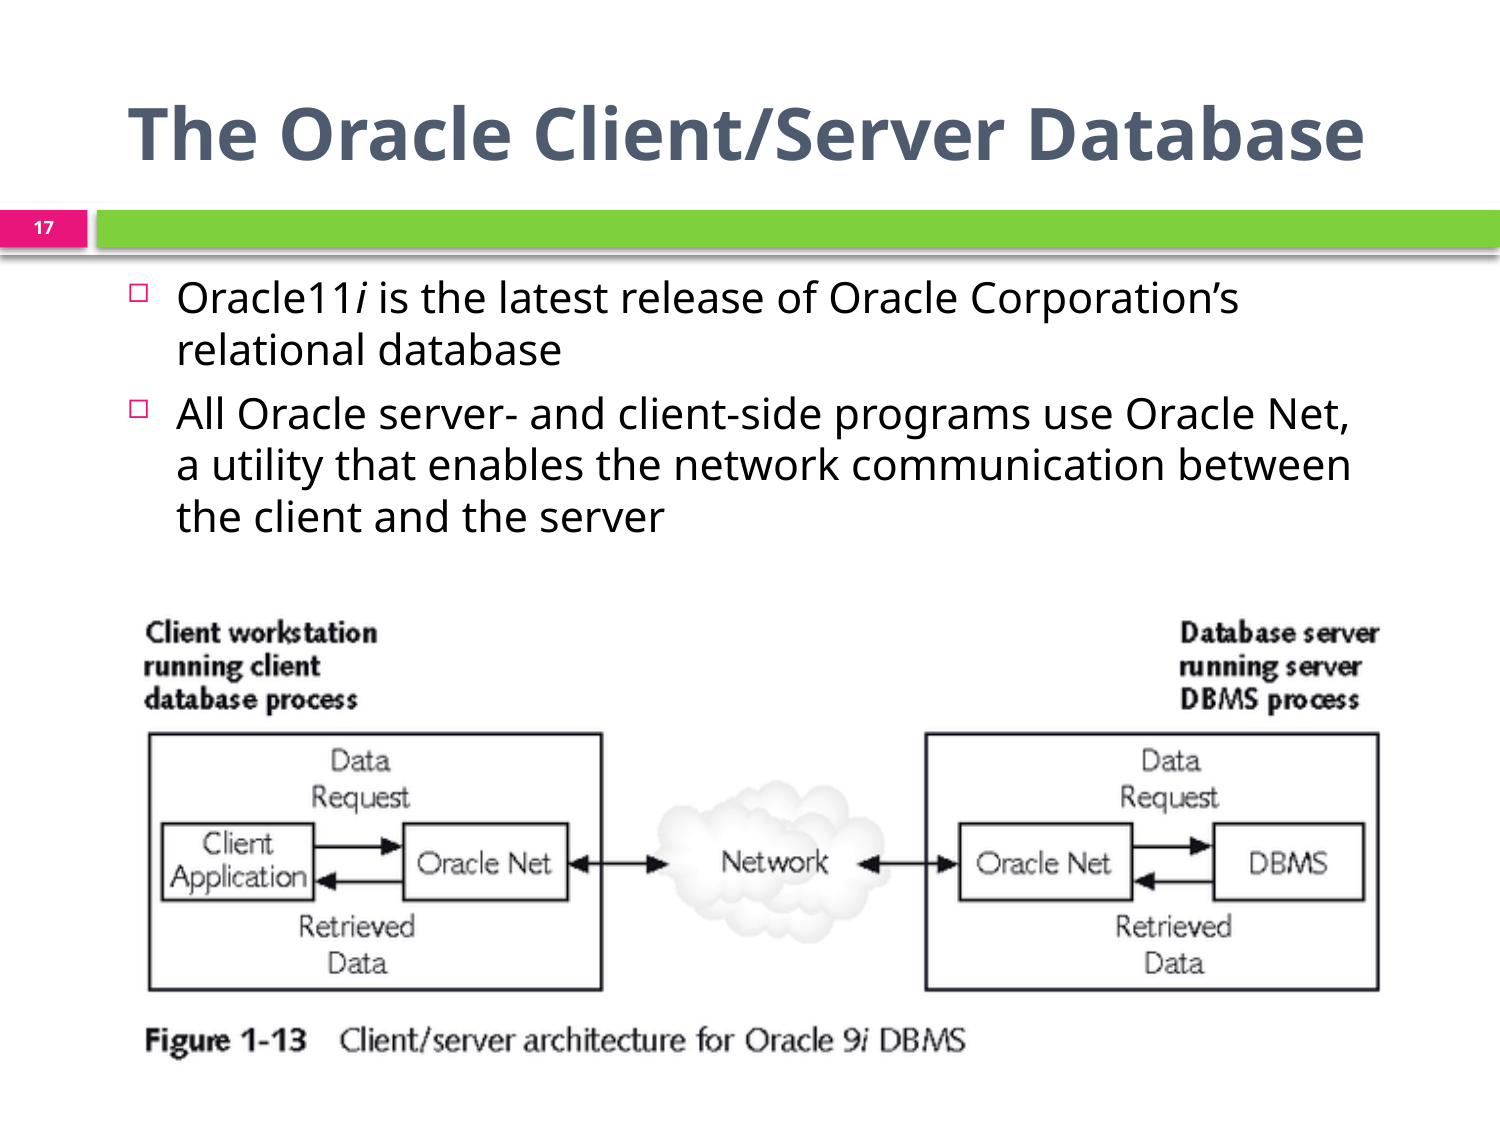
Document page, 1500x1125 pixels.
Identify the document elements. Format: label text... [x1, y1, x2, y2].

slide_number 17 [0, 208, 88, 249]
title The Oracle Client/Server Database [112, 37, 1388, 225]
list Oracle11i is the latest release of Oracle Corporation’s relational database All Oracle server- and client-side programs use Oracle Net, a utility that enables the network communication between the client and the server [112, 263, 1388, 551]
picture [137, 587, 1388, 1125]
